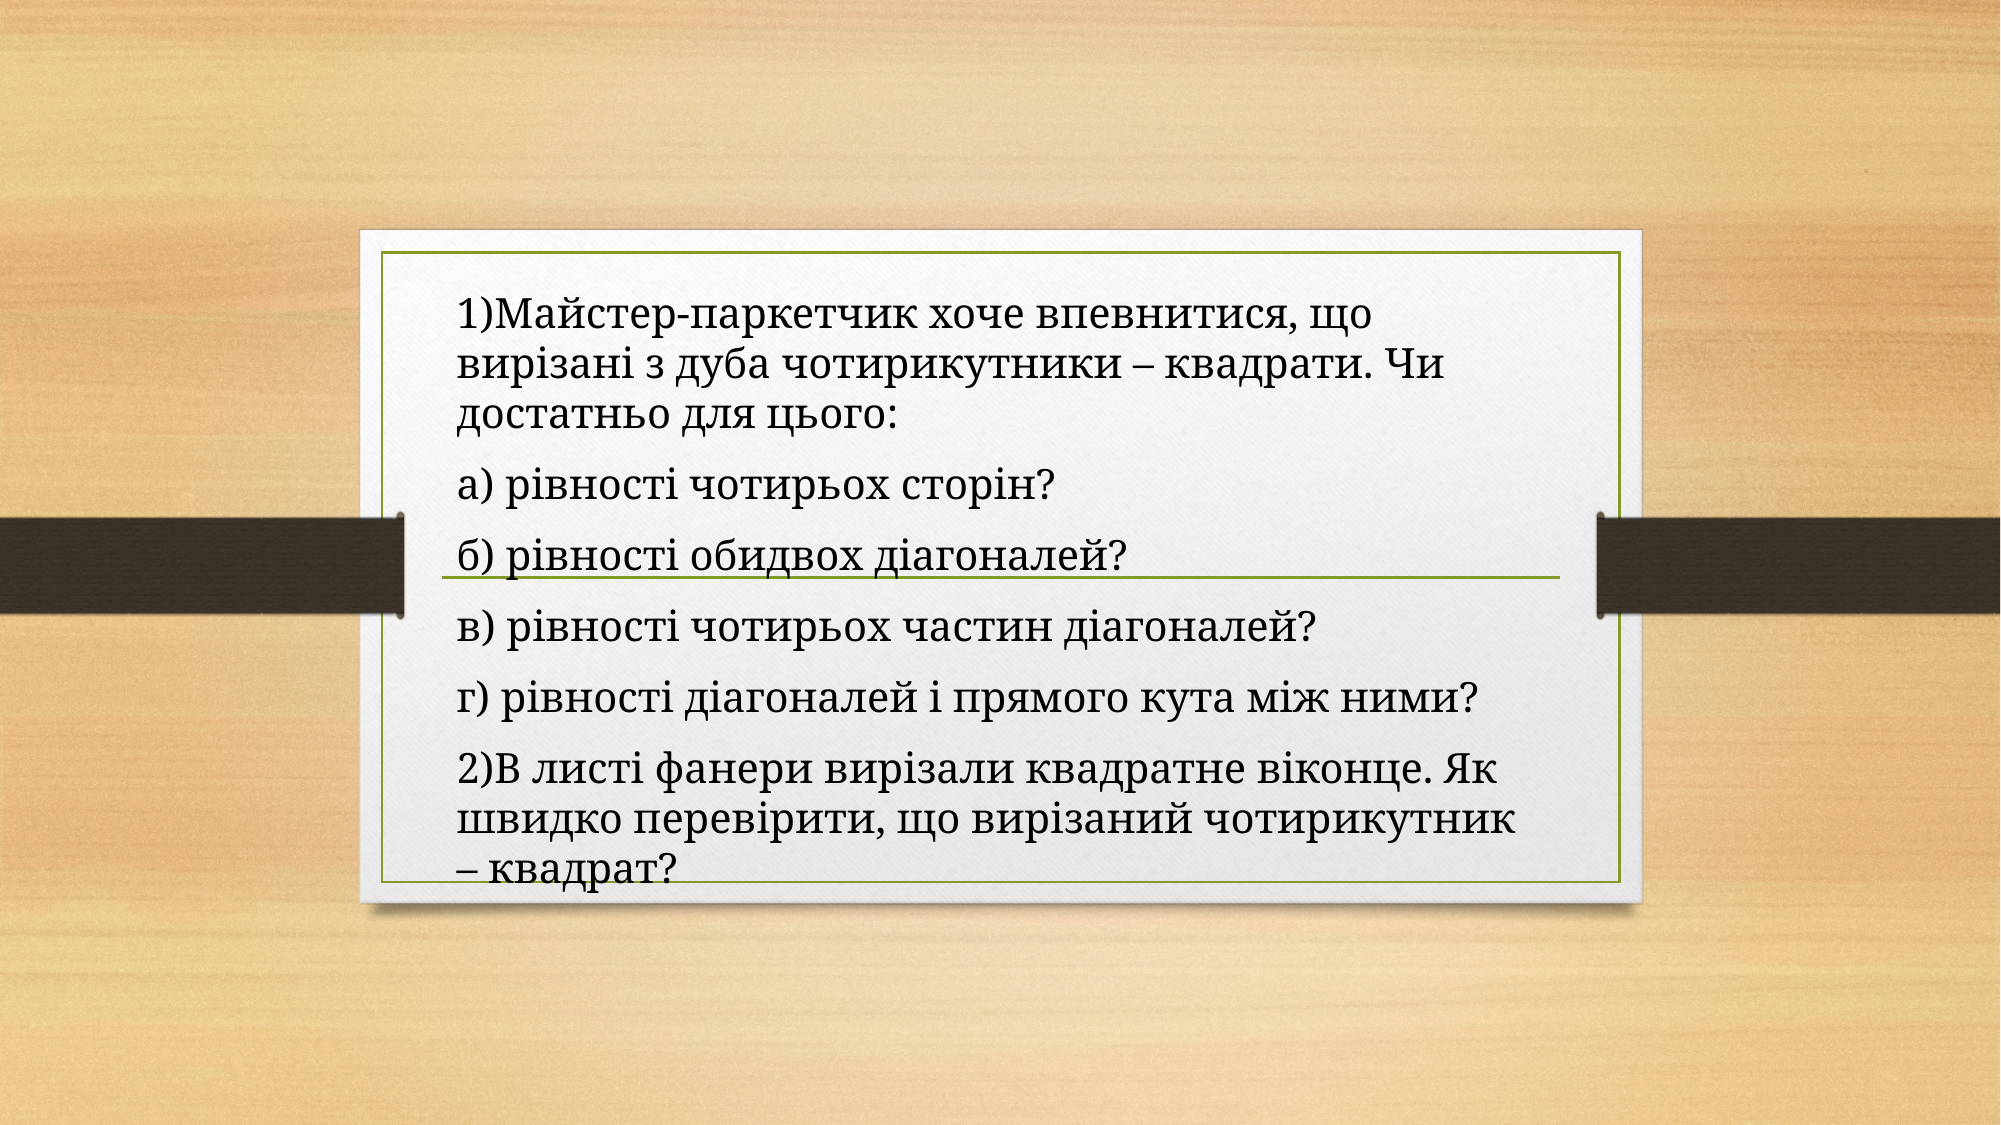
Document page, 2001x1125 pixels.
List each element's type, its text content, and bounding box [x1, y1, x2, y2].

picture [0, 0, 2001, 1125]
subtitle 1)Майстер-паркетчик хоче впевнитися, що вирізані з дуба чотирикутники – квадрати. Чи достатньо для цього: а) рівності чотирьох сторін? б) рівності обидвох діагоналей? в) рівності чотирьох частин діагоналей? г) рівності діагоналей і прямого кута між ними? 2)В листі фанери вирізали квадратне віконце. Як швидко перевірити, що вирізаний чотирикутник – квадрат? [441, 279, 1560, 482]
